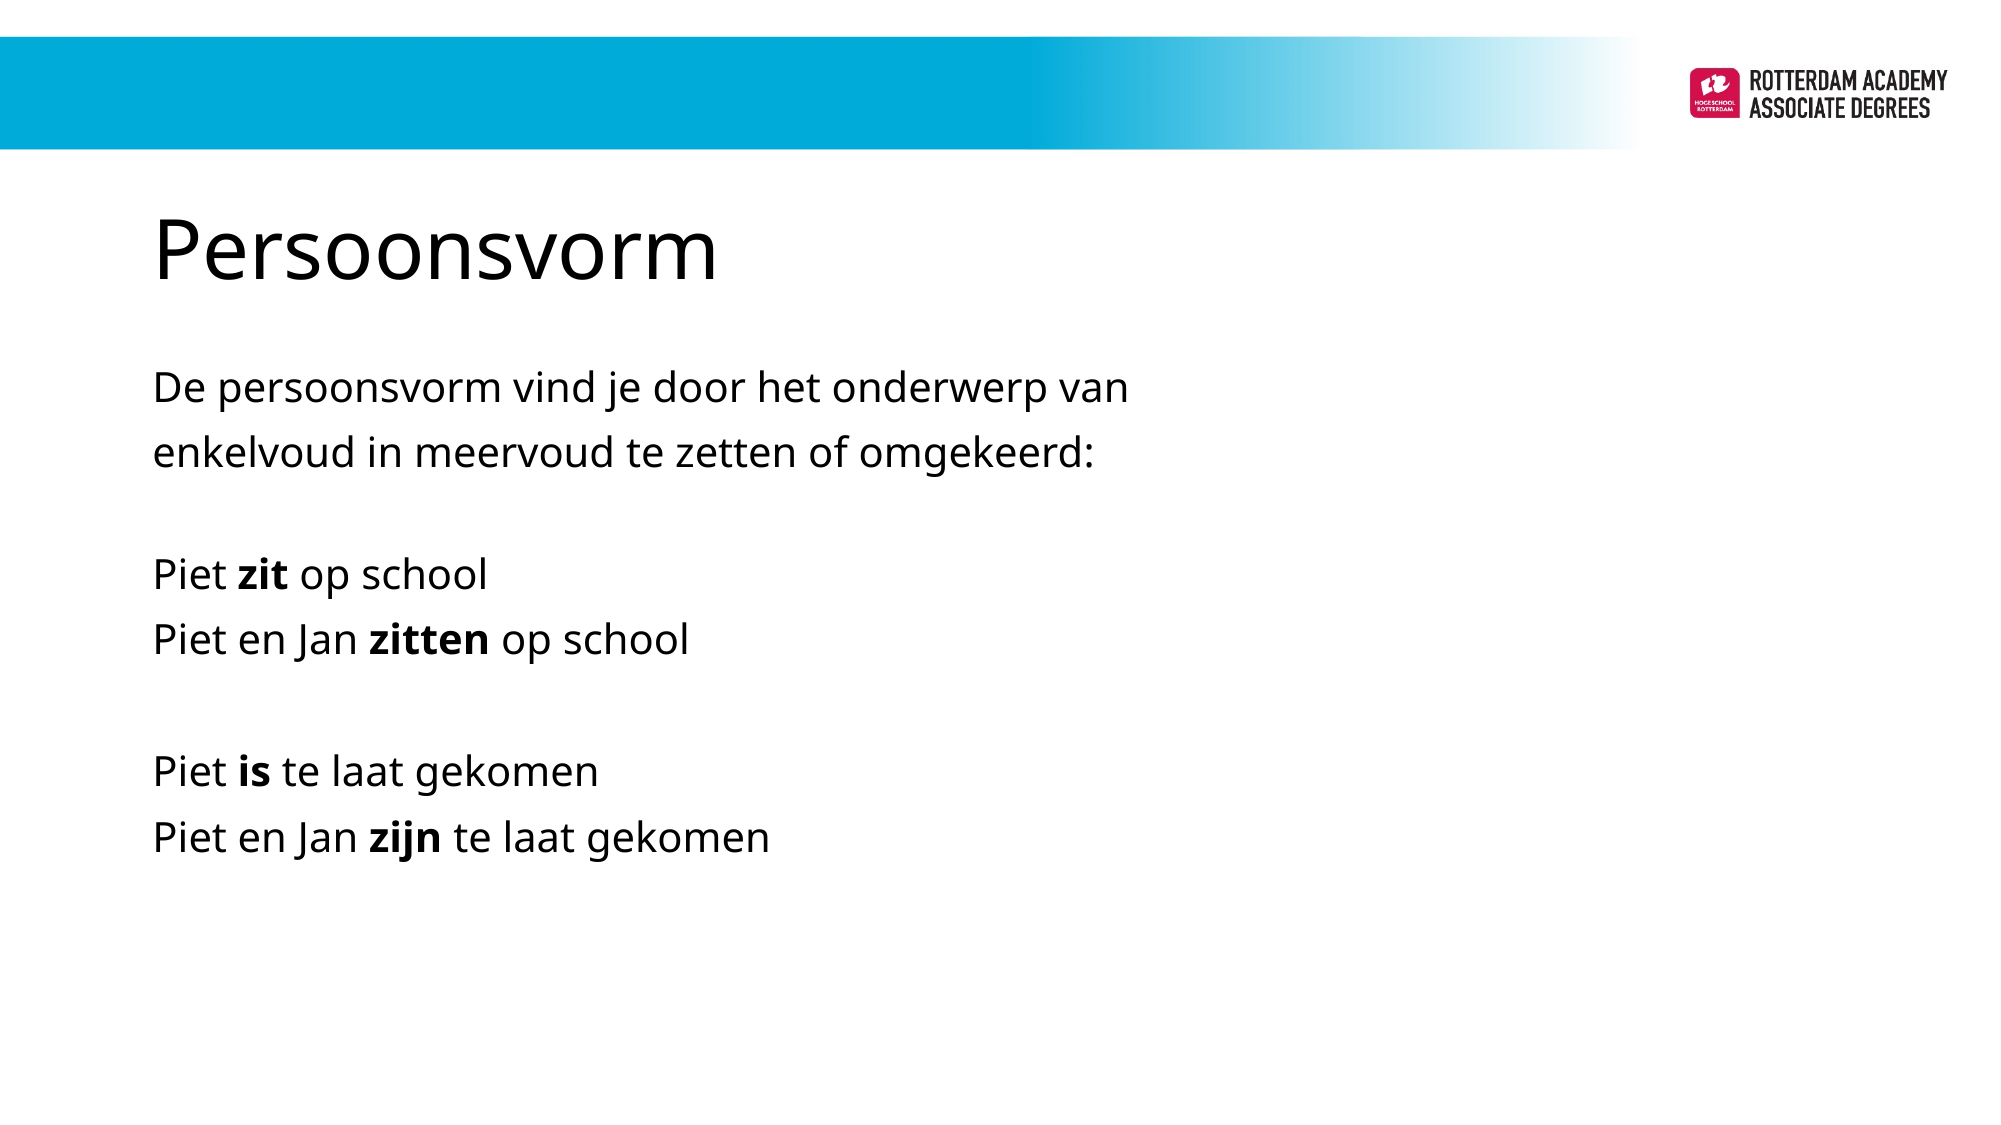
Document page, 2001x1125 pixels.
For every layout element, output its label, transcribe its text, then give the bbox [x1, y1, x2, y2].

list De persoonsvorm vind je door het onderwerp van enkelvoud in meervoud te zetten of omgekeerd: Piet zit op school Piet en Jan zitten op school Piet is te laat gekomen Piet en Jan zijn te laat gekomen [137, 358, 1863, 1053]
picture [0, 0, 2000, 184]
title Persoonsvorm [137, 175, 1863, 329]
